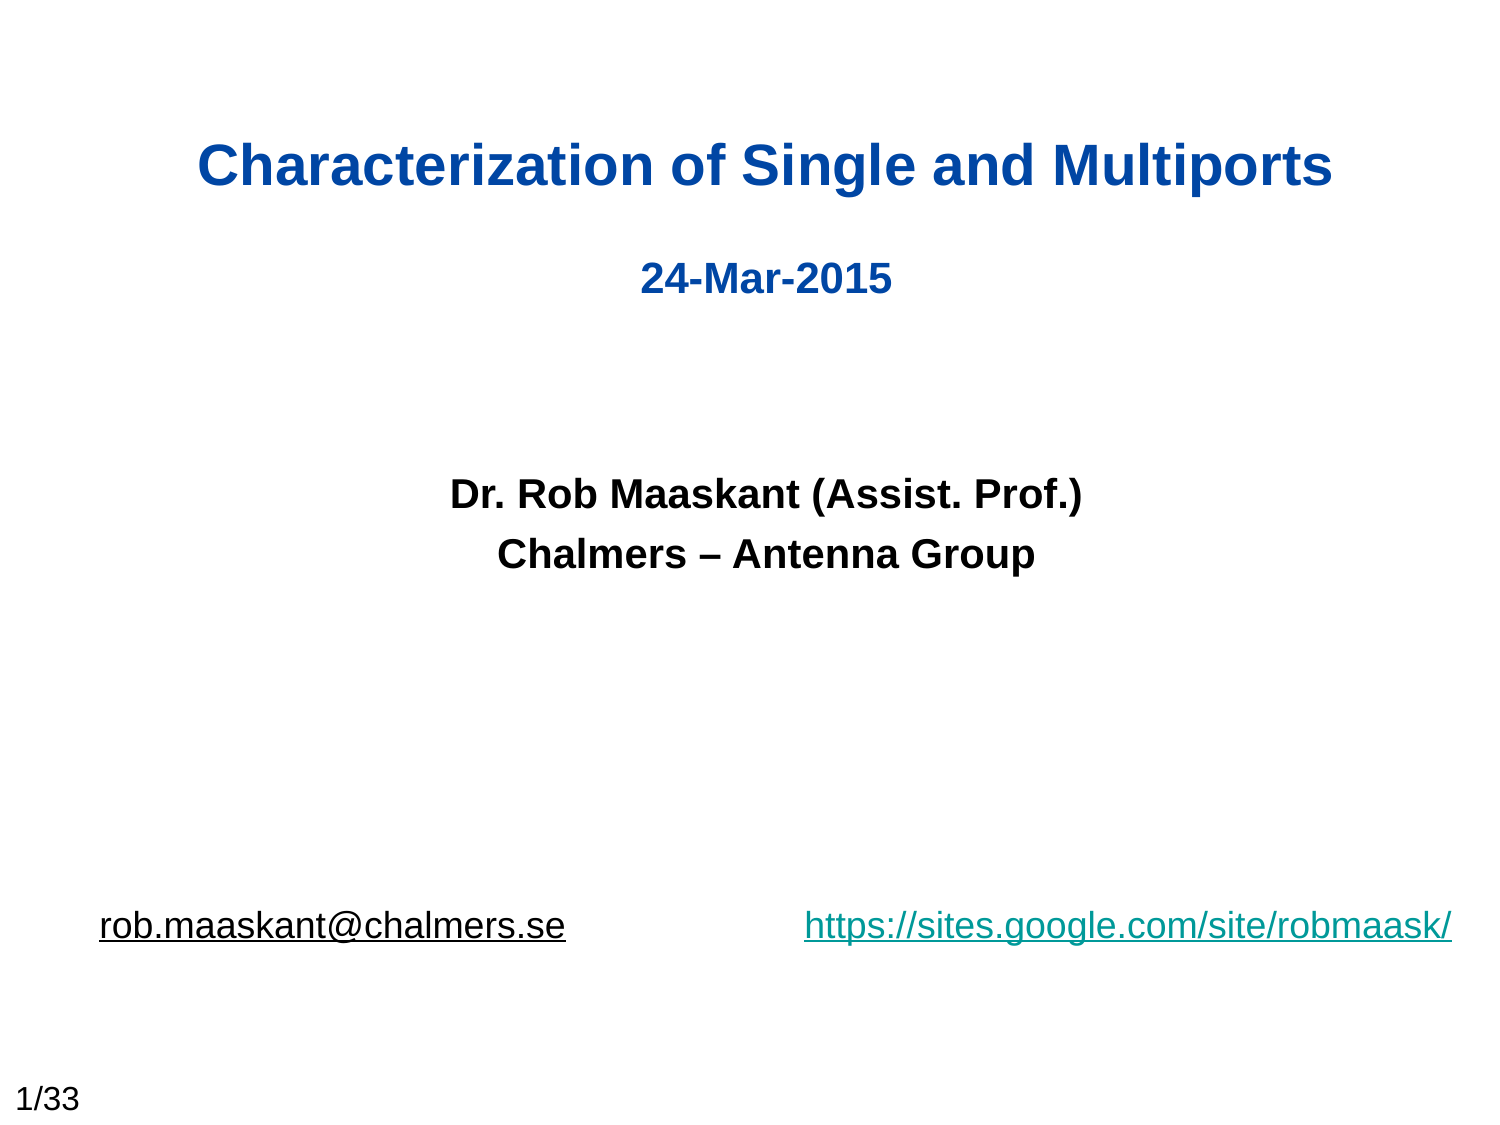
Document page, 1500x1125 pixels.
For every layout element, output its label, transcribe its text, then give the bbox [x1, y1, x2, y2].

text_box Characterization of Single and Multiports 24-Mar-2015 [129, 94, 1405, 336]
text_box rob.maaskant@chalmers.se https://sites.google.com/site/robmaask/ [84, 893, 1500, 954]
text_box Dr. Rob Maaskant (Assist. Prof.) Chalmers – Antenna Group [145, 399, 1388, 525]
